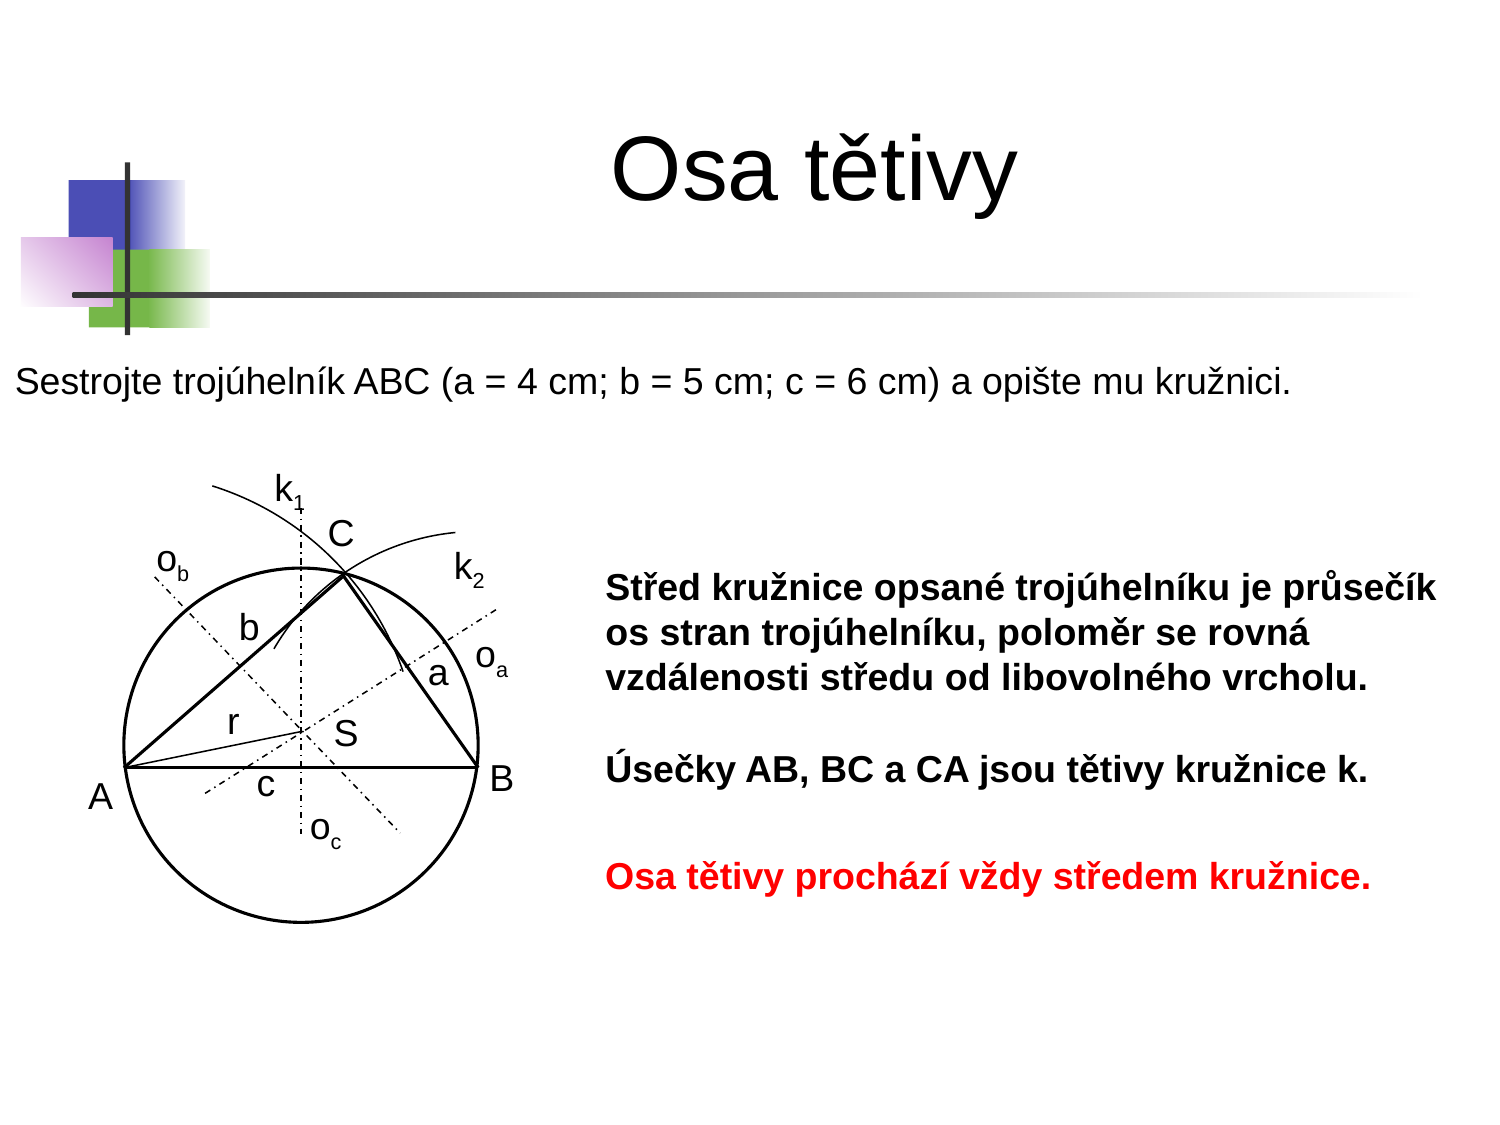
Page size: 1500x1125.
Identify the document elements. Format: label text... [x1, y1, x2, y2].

text_box k1 [259, 456, 331, 522]
text_box C [312, 501, 384, 561]
text_box Osa tětivy [206, 101, 1424, 227]
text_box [343, 576, 401, 608]
text_box k2 [439, 534, 510, 601]
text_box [154, 777, 296, 834]
text_box oa [502, 622, 532, 689]
text_box Střed kružnice opsané trojúhelníku je průsečík os stran trojúhelníku, poloměr se rovná vzdálenosti středu od libovolného vrcholu. [590, 555, 1472, 705]
text_box [199, 485, 296, 574]
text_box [306, 804, 401, 834]
text_box Sestrojte trojúhelník ABC (a = 4 cm; b = 5 cm; c = 6 cm) a opište mu kružnici. [0, 349, 1500, 410]
text_box [306, 535, 345, 572]
text_box [345, 534, 439, 572]
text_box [123, 731, 302, 768]
text_box A [73, 764, 145, 825]
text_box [306, 576, 343, 608]
text_box [306, 568, 343, 574]
text_box ob [141, 527, 213, 575]
text_box [255, 568, 296, 574]
text_box [142, 778, 469, 923]
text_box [123, 576, 296, 730]
text_box Úsečky AB, BC a CA jsou tětivy kružnice k. [590, 738, 1447, 798]
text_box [346, 574, 479, 608]
text_box oc [295, 842, 366, 861]
text_box Osa tětivy prochází vždy středem kružnice. [590, 844, 1388, 905]
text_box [203, 609, 497, 795]
text_box B [474, 746, 546, 806]
